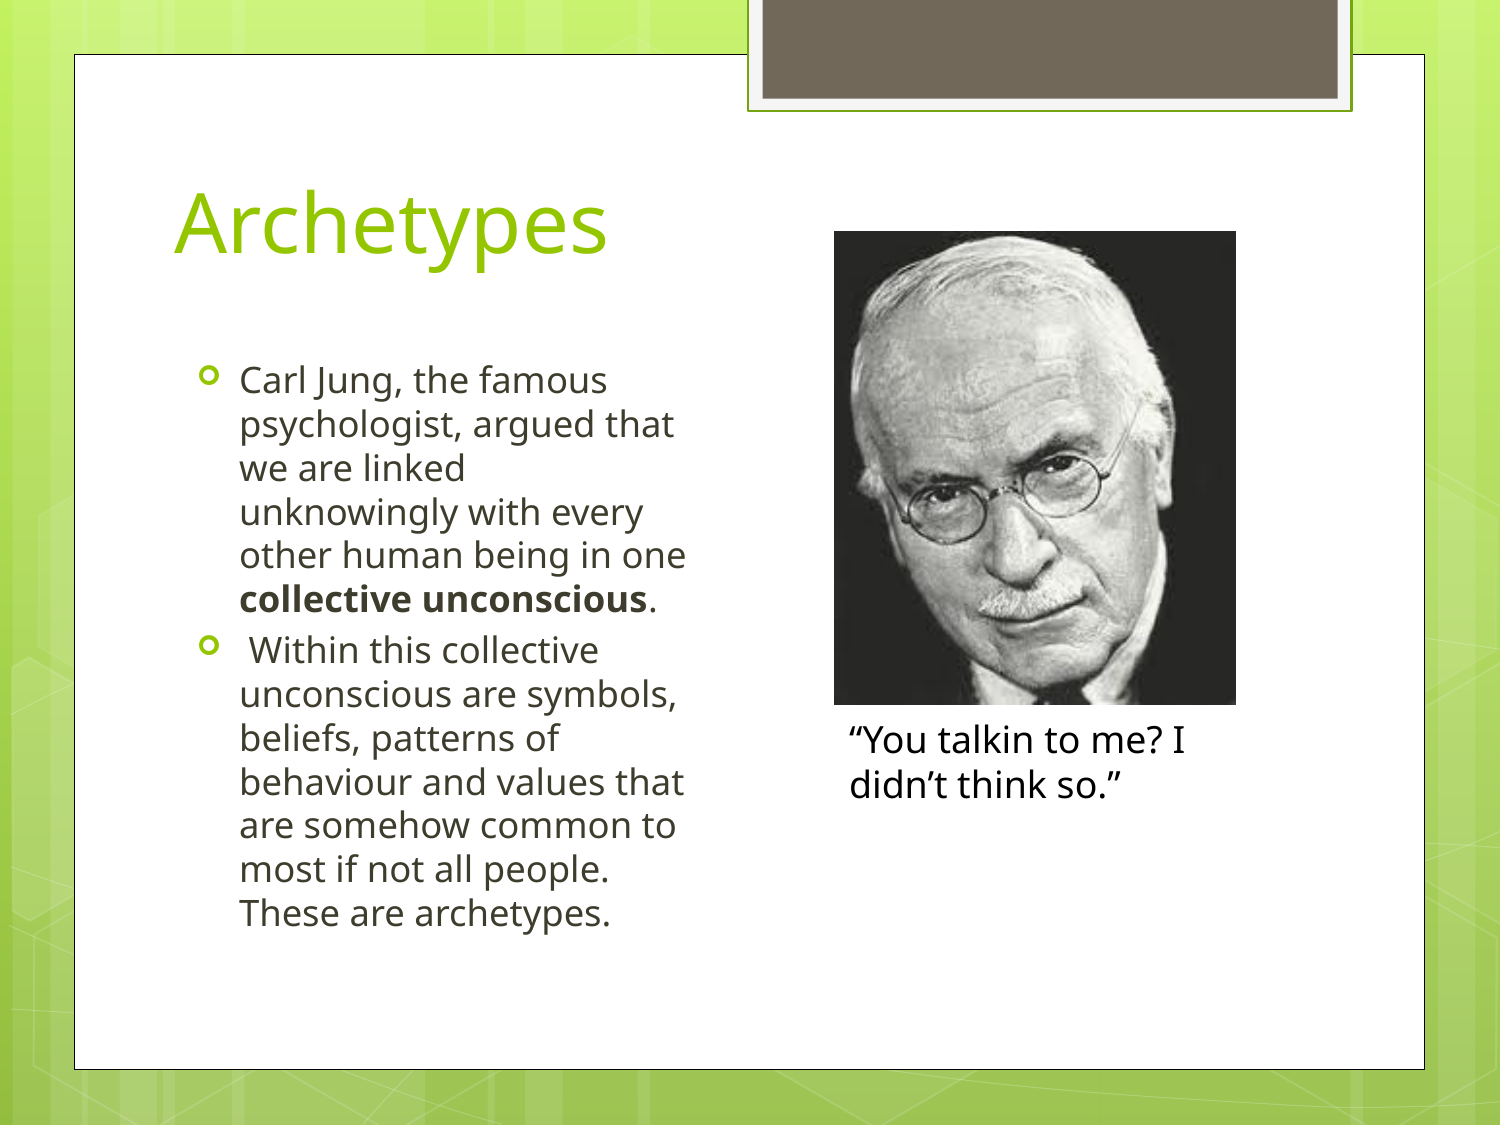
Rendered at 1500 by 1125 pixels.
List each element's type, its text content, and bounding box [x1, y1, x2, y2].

text_box “You talkin to me? I didn’t think so.” [834, 708, 1307, 814]
title Archetypes [159, 90, 1312, 278]
list Carl Jung, the famous psychologist, argued that we are linked unknowingly with every other human being in one collective unconscious. Within this collective unconscious are symbols, beliefs, patterns of behaviour and values that are somehow common to most if not all people. These are archetypes. [171, 349, 703, 957]
picture [834, 231, 1236, 705]
